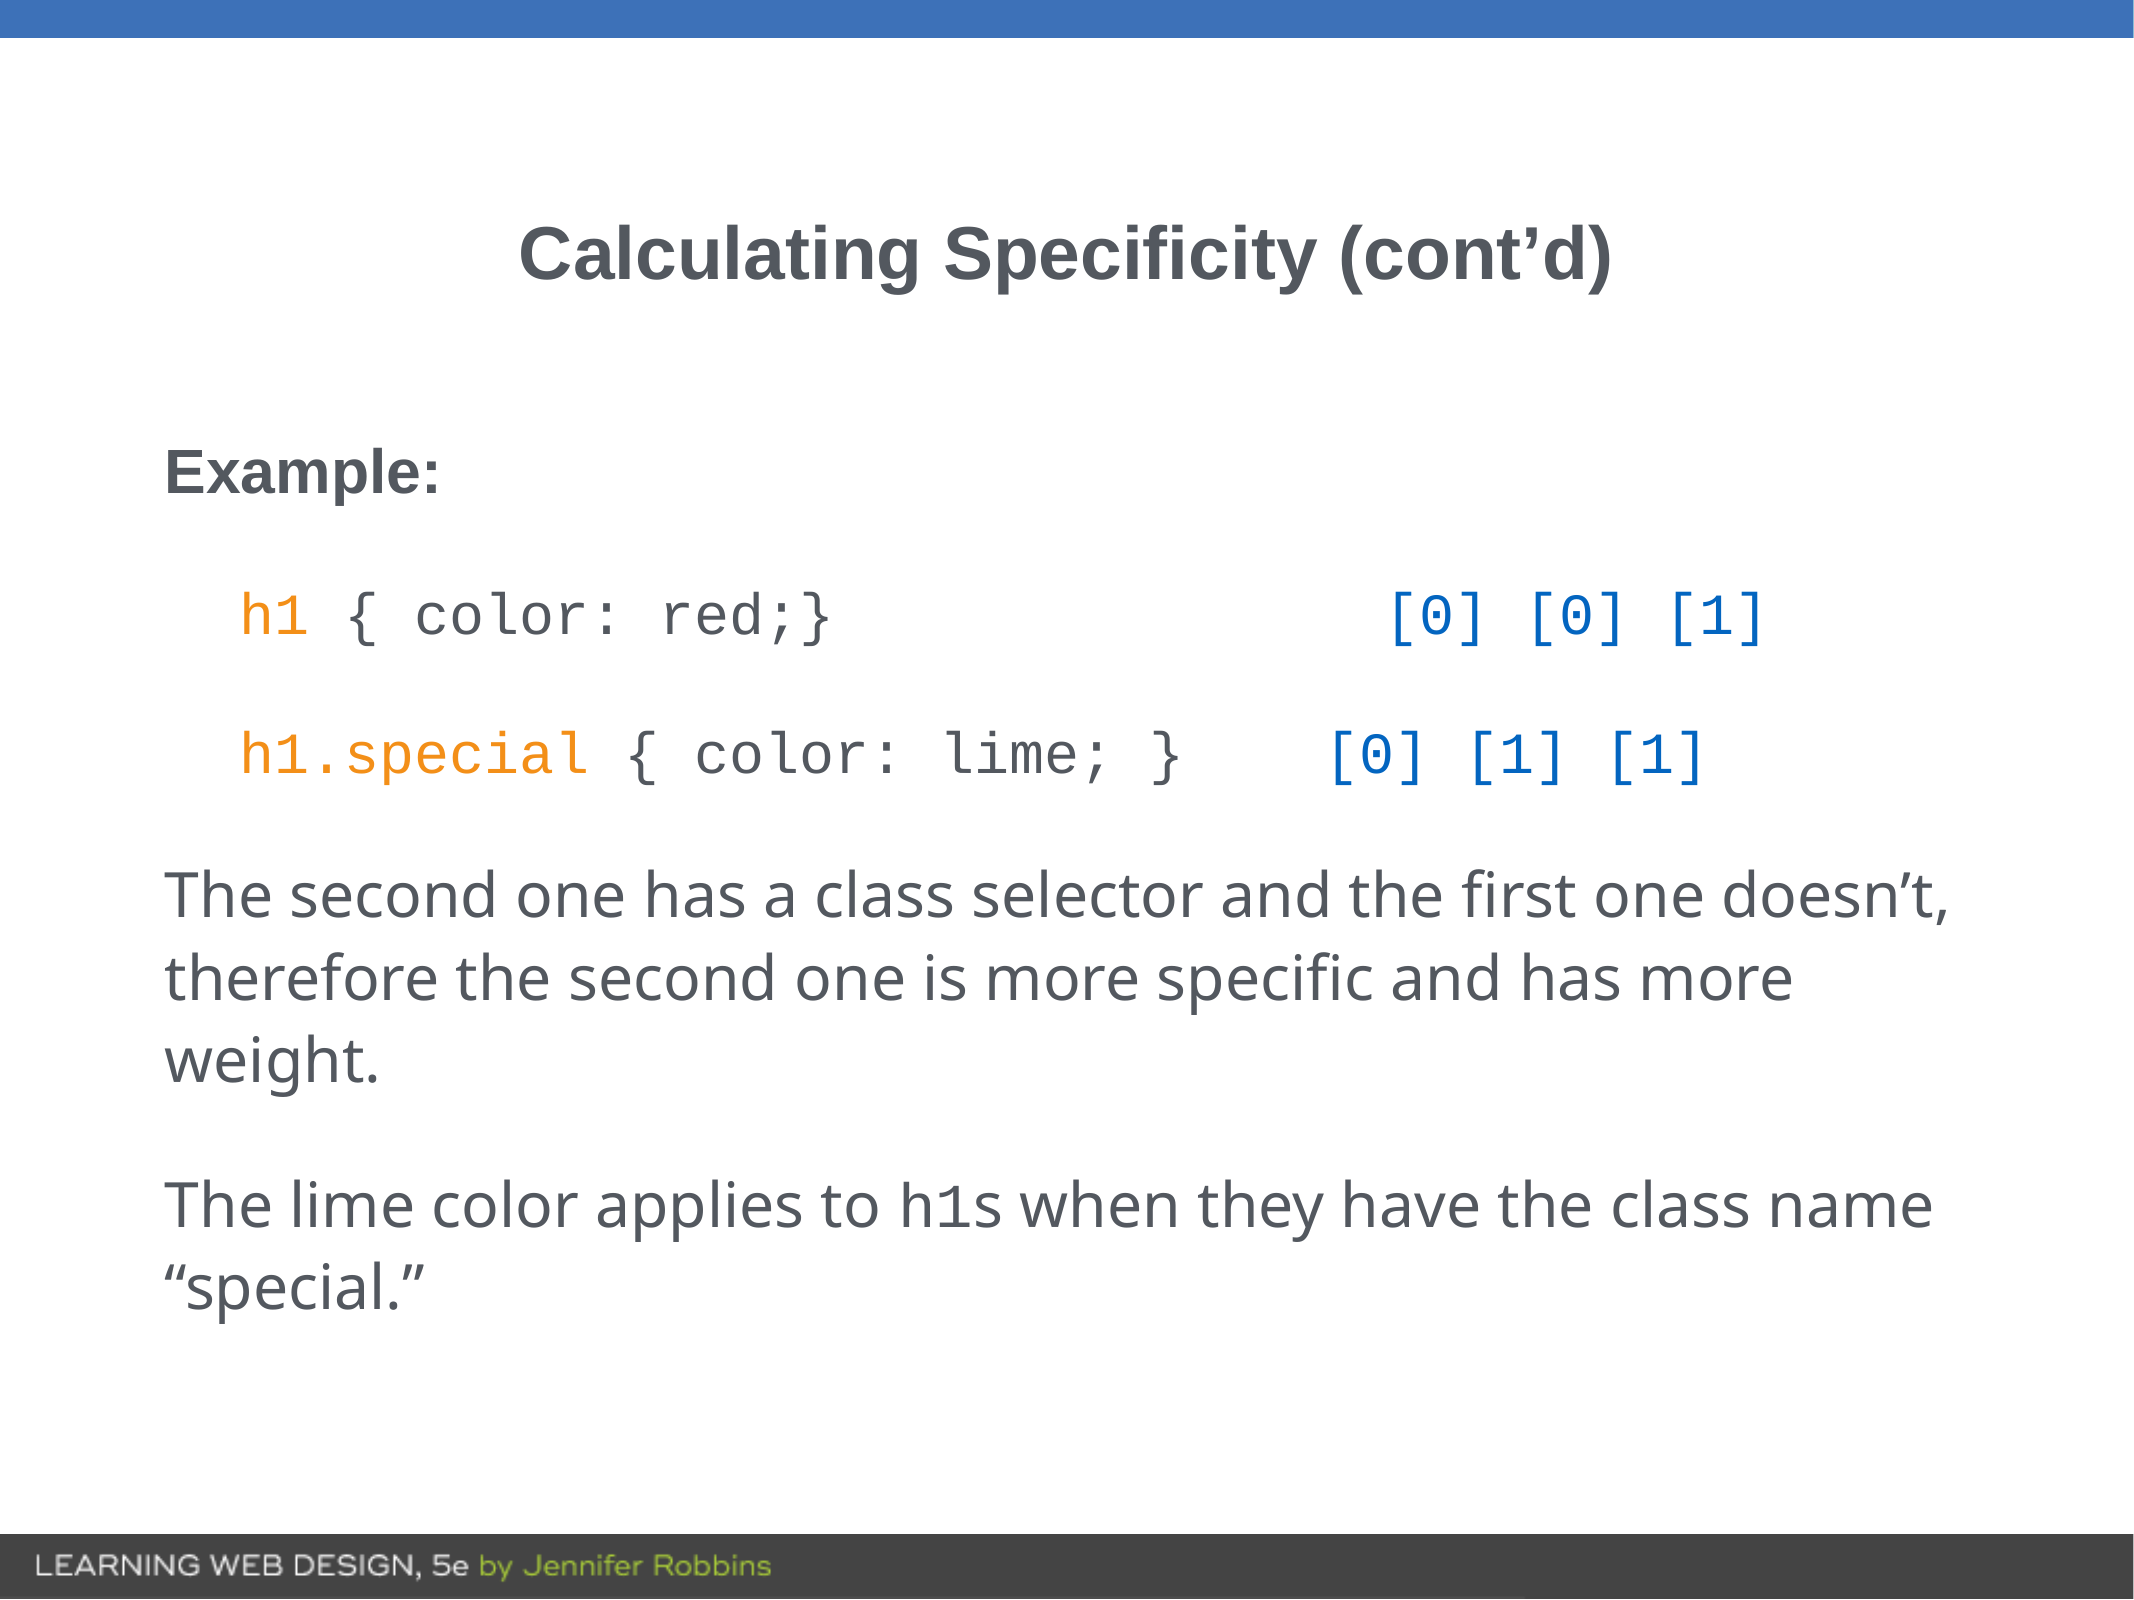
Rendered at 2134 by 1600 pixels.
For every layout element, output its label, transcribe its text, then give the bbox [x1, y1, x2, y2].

picture [0, 1534, 2134, 1599]
list Example: h1 { color: red;} [0] [0] [1] h1.special { color: lime; } [0] [1] [1] The second one has a class selector and the first one doesn’t, therefore the second one is more specific and has more weight. The lime color applies to h1s when they have the class name “special.” [155, 426, 1978, 1305]
title Calculating Specificity (cont’d) [155, 72, 1978, 426]
